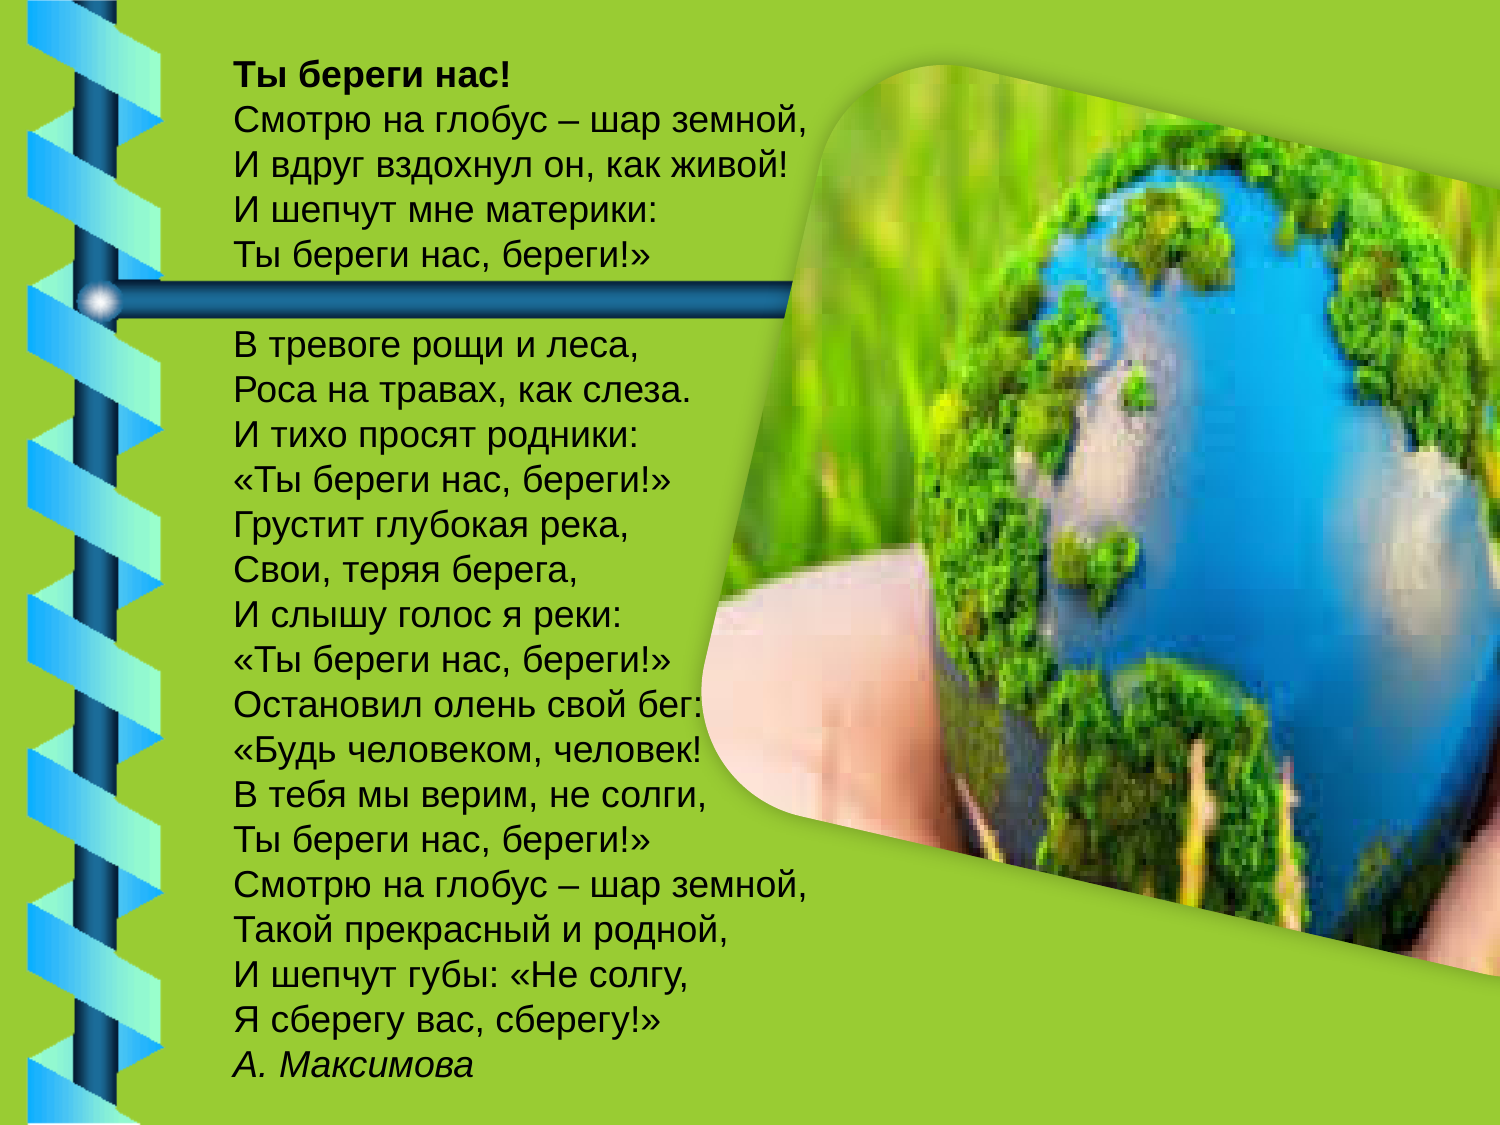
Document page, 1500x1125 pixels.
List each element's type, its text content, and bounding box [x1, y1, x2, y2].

picture [0, 0, 1500, 1125]
text_box Ты береги нас! Смотрю на глобус – шар земной, И вдруг вздохнул он, как живой! И шепчут мне материки: Ты береги нас, береги!» В тревоге рощи и леса, Роса на травах, как слеза. И тихо просят родники: «Ты береги нас, береги!» Грустит глубокая река, Свои, теряя берега, И слышу голос я реки: «Ты береги нас, береги!» Остановил олень свой бег: «Будь человеком, человек! В тебя мы верим, не солги, Ты береги нас, береги!» Смотрю на глобус – шар земной, Такой прекрасный и родной, И шепчут губы: «Не солгу, Я сберегу вас, сберегу!» А. Максимова [218, 42, 969, 1093]
